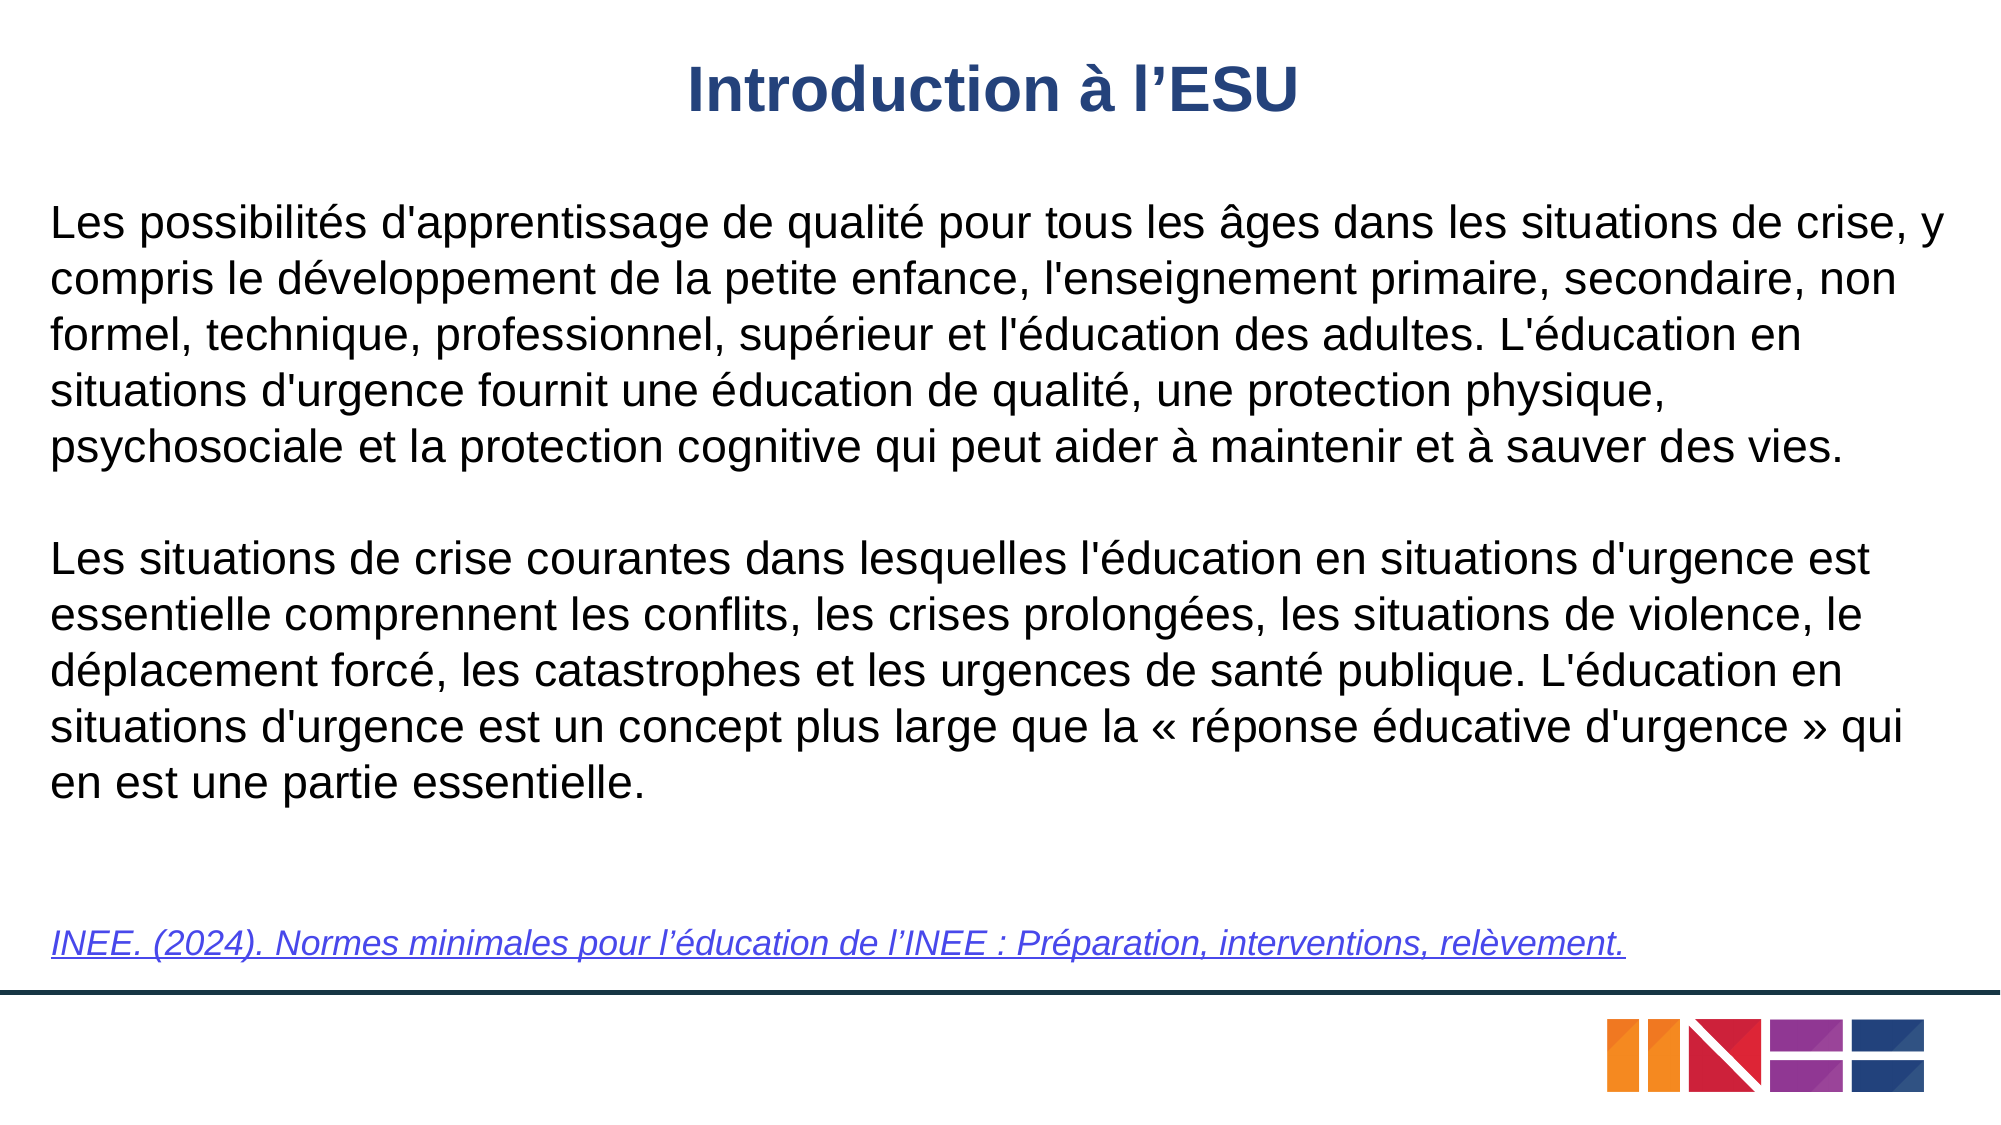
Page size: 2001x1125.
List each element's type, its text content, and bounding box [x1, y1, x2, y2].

title Introduction à l’ESU [31, 28, 1957, 145]
picture [1607, 1019, 1924, 1092]
list Les possibilités d'apprentissage de qualité pour tous les âges dans les situations de crise, y compris le développement de la petite enfance, l'enseignement primaire, secondaire, non formel, technique, professionnel, supérieur et l'éducation des adultes. L'éducation en situations d'urgence fournit une éducation de qualité, une protection physique, psychosociale et la protection cognitive qui peut aider à maintenir et à sauver des vies. Les situations de crise courantes dans lesquelles l'éducation en situations d'urgence est essentielle comprennent les conflits, les crises prolongées, les situations de violence, le déplacement forcé, les catastrophes et les urgences de santé publique. L'éducation en situations d'urgence est un concept plus large que la « réponse éducative d'urgence » qui en est une partie essentielle. INEE. (2024). Normes minimales pour l’éducation de l’INEE : Préparation, interventions, relèvement. [31, 172, 1971, 992]
